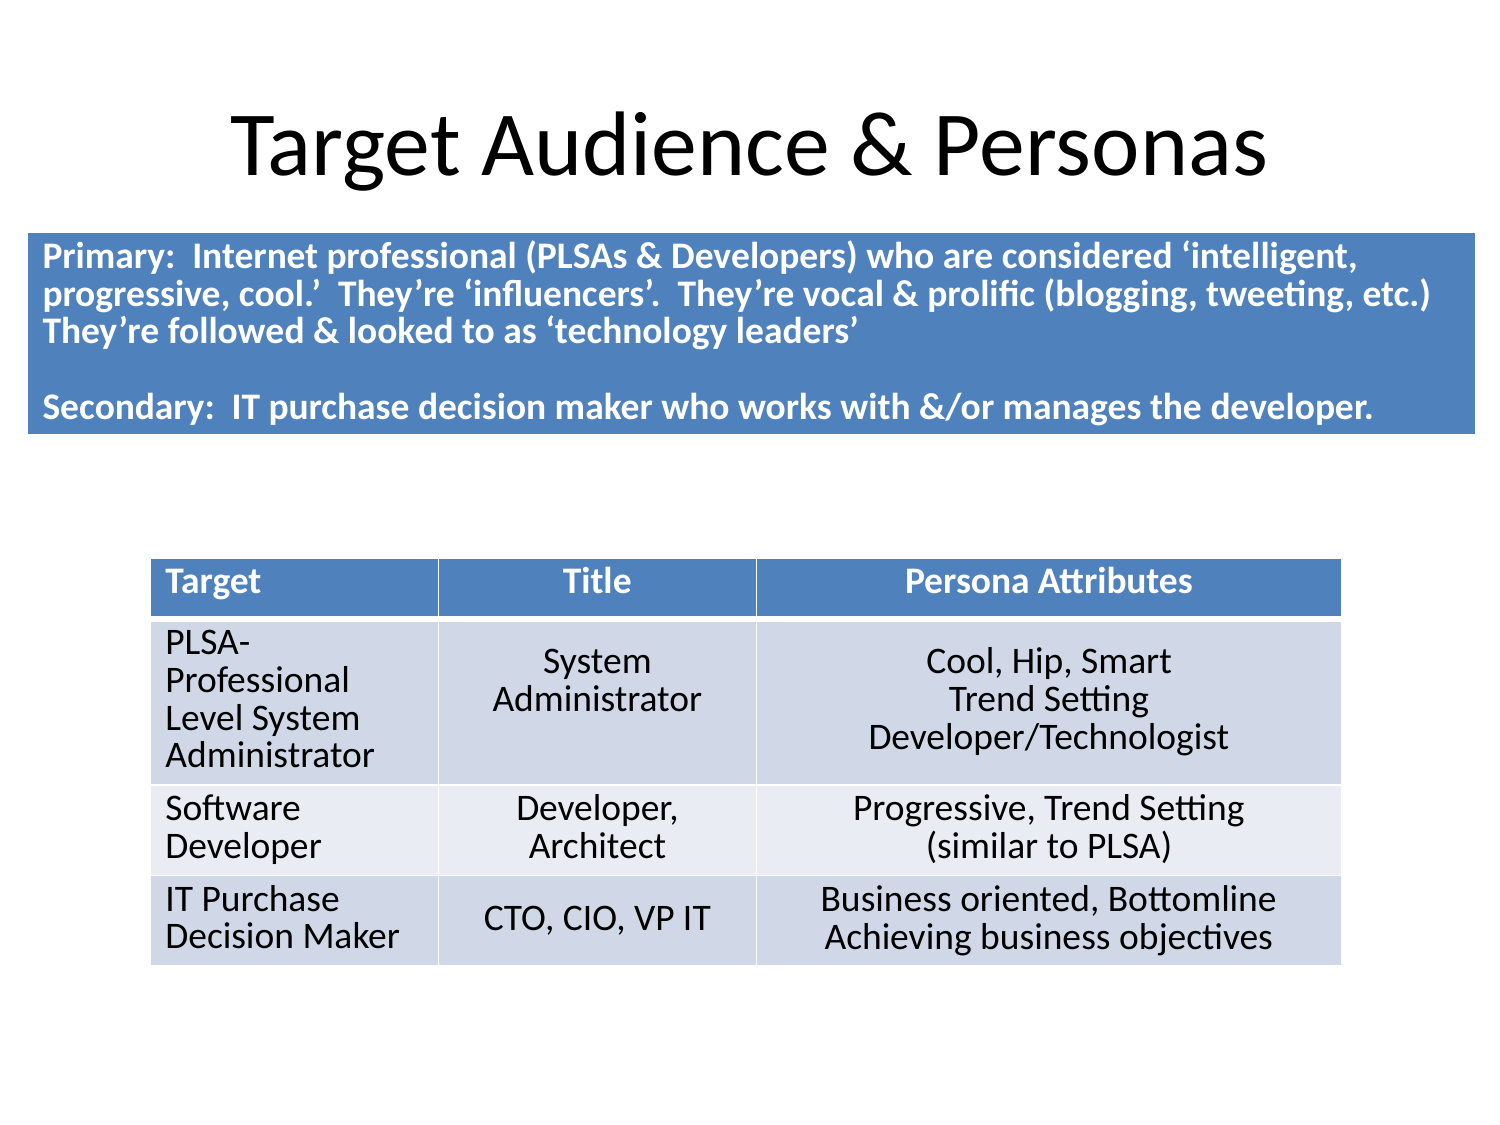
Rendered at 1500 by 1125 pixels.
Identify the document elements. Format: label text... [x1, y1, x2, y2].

table_cell System Administrator [439, 622, 756, 784]
title Target Audience & Personas [75, 45, 1425, 232]
table_cell PLSA-Professional Level System Administrator [151, 622, 438, 784]
table_header Title [439, 559, 756, 616]
table_header Primary: Internet professional (PLSAs & Developers) who are considered ‘intelligent, progressive, cool.’ They’re ‘influencers’. They’re vocal & prolific (blogging, tweeting, etc.) They’re followed & looked to as ‘technology leaders’ Secondary: IT purchase decision maker who works with &/or manages the developer. [28, 233, 1475, 434]
table_cell Cool, Hip, Smart Trend Setting Developer/Technologist [757, 622, 1341, 784]
table_cell Developer, Architect [439, 786, 756, 875]
table_cell Progressive, Trend Setting (similar to PLSA) [757, 786, 1341, 875]
table_cell IT Purchase Decision Maker [151, 876, 438, 965]
table_cell CTO, CIO, VP IT [439, 876, 756, 965]
table_header Persona Attributes [757, 559, 1341, 616]
table_cell Software Developer [151, 786, 438, 875]
table_header Target [151, 559, 438, 616]
table_cell Business oriented, Bottomline Achieving business objectives [757, 876, 1341, 965]
